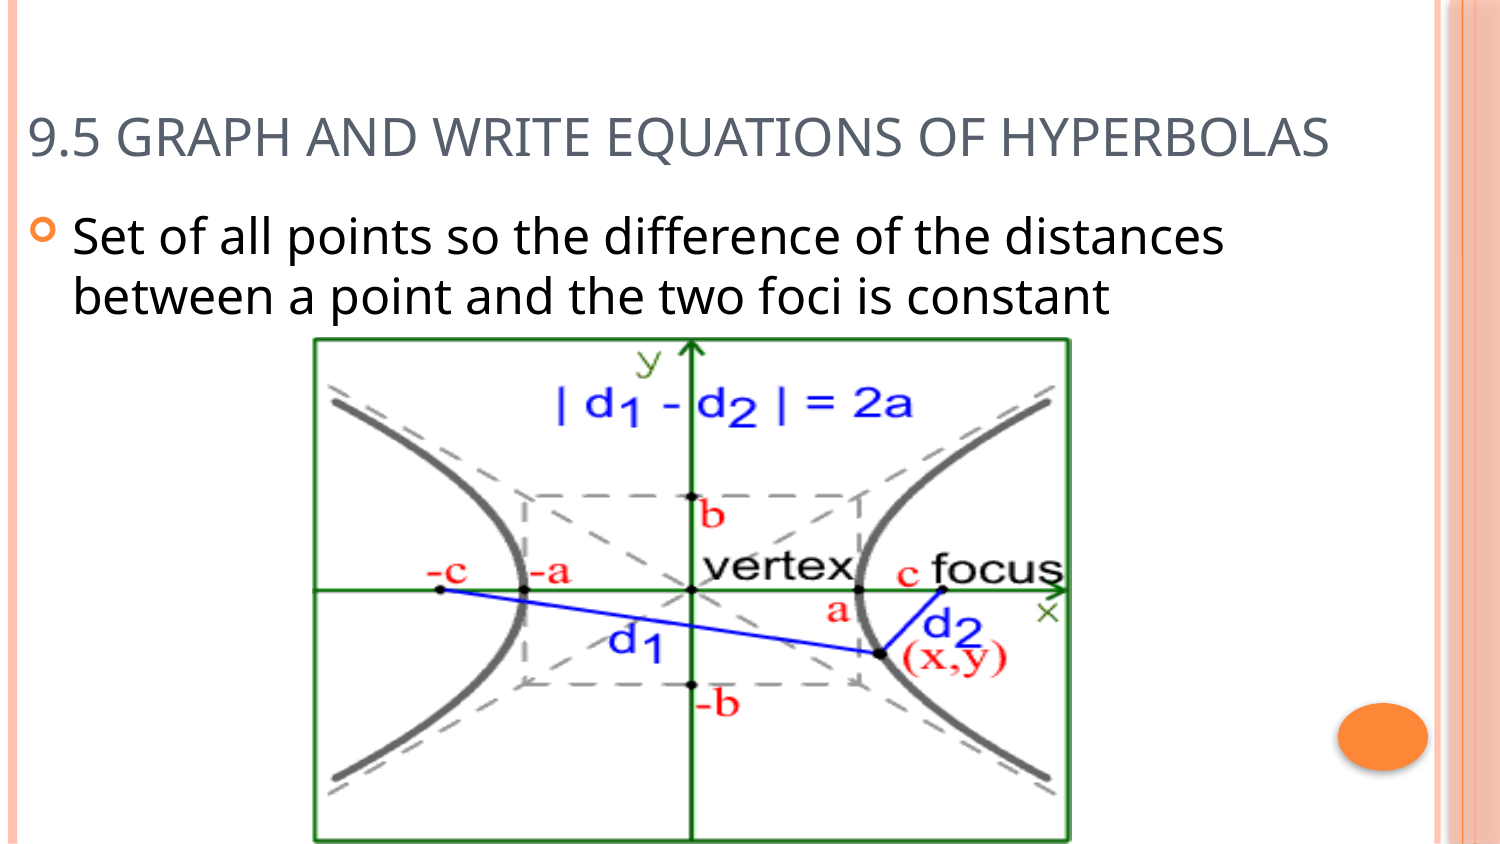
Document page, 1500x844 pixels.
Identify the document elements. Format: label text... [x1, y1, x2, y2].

title 9.5 Graph and Write Equations of Hyperbolas [12, 33, 1375, 175]
picture [311, 336, 1072, 844]
list Set of all points so the difference of the distances between a point and the two foci is constant [12, 196, 1375, 797]
